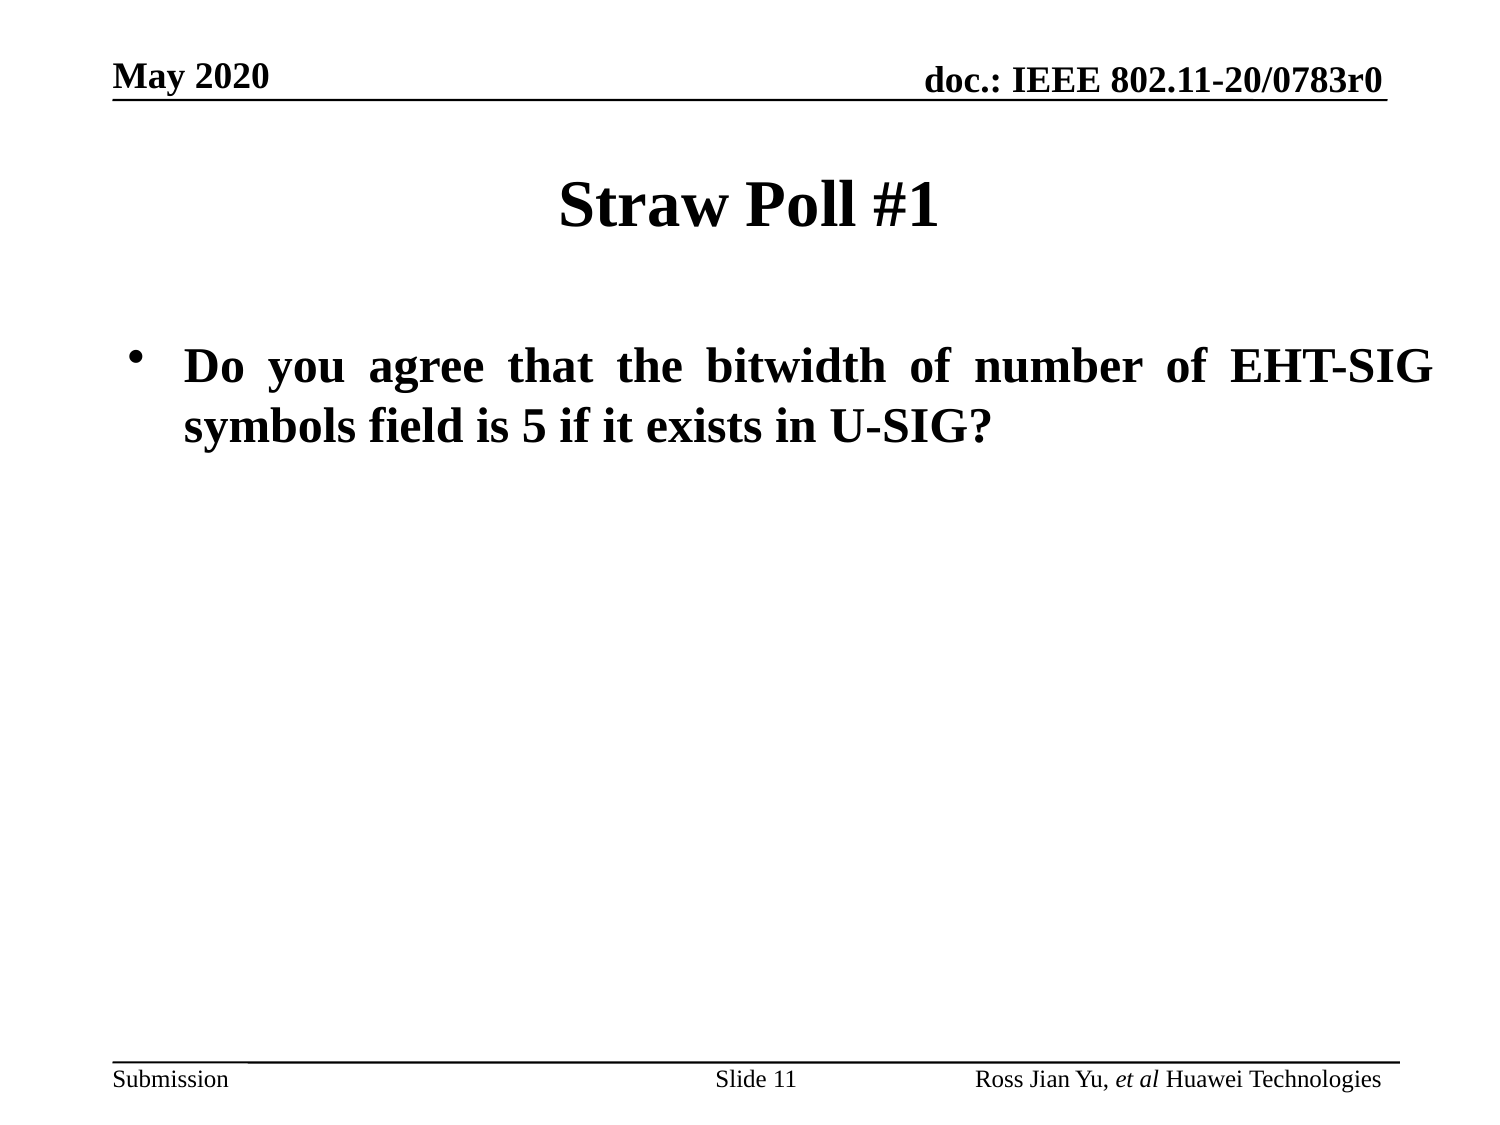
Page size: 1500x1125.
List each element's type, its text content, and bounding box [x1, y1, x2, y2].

list Do you agree that the bitwidth of number of EHT-SIG symbols field is 5 if it exists in U-SIG? [112, 324, 1451, 1001]
slide_number Slide 11 [712, 1061, 800, 1093]
title Straw Poll #1 [112, 112, 1388, 288]
